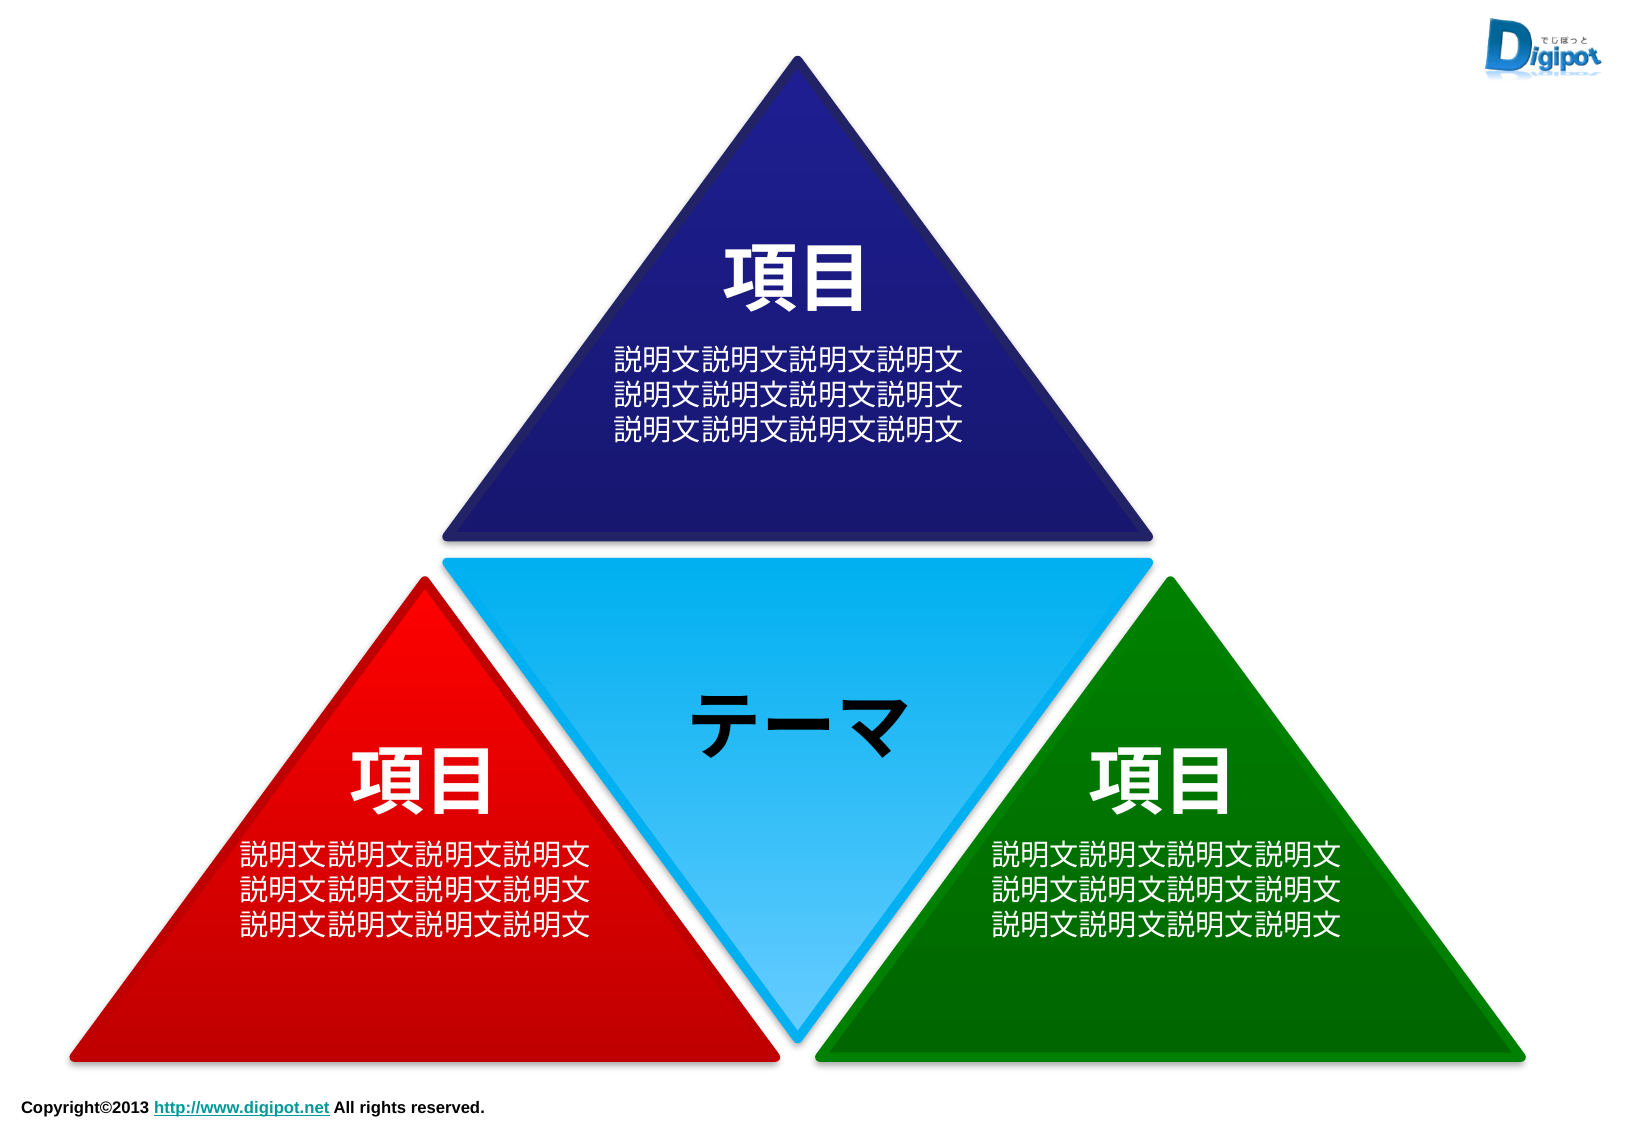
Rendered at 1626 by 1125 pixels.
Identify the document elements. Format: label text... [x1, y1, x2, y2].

text_box 説明文説明文説明文説明文説明文説明文説明文説明文説明文説明文説明文説明文 [598, 333, 999, 454]
text_box 説明文説明文説明文説明文説明文説明文説明文説明文説明文説明文説明文説明文 [976, 829, 1377, 949]
text_box [987, 580, 1354, 829]
text_box テーマ [671, 671, 926, 776]
text_box 項目 [1073, 726, 1254, 829]
text_box [447, 562, 1149, 1039]
text_box 項目 [334, 726, 515, 829]
text_box [819, 845, 1522, 1058]
text_box [242, 580, 608, 829]
text_box 説明文説明文説明文説明文説明文説明文説明文説明文説明文説明文説明文説明文 [224, 829, 625, 949]
picture [1485, 18, 1602, 82]
text_box [446, 60, 1149, 537]
text_box [74, 852, 776, 1058]
text_box 項目 [707, 222, 888, 328]
